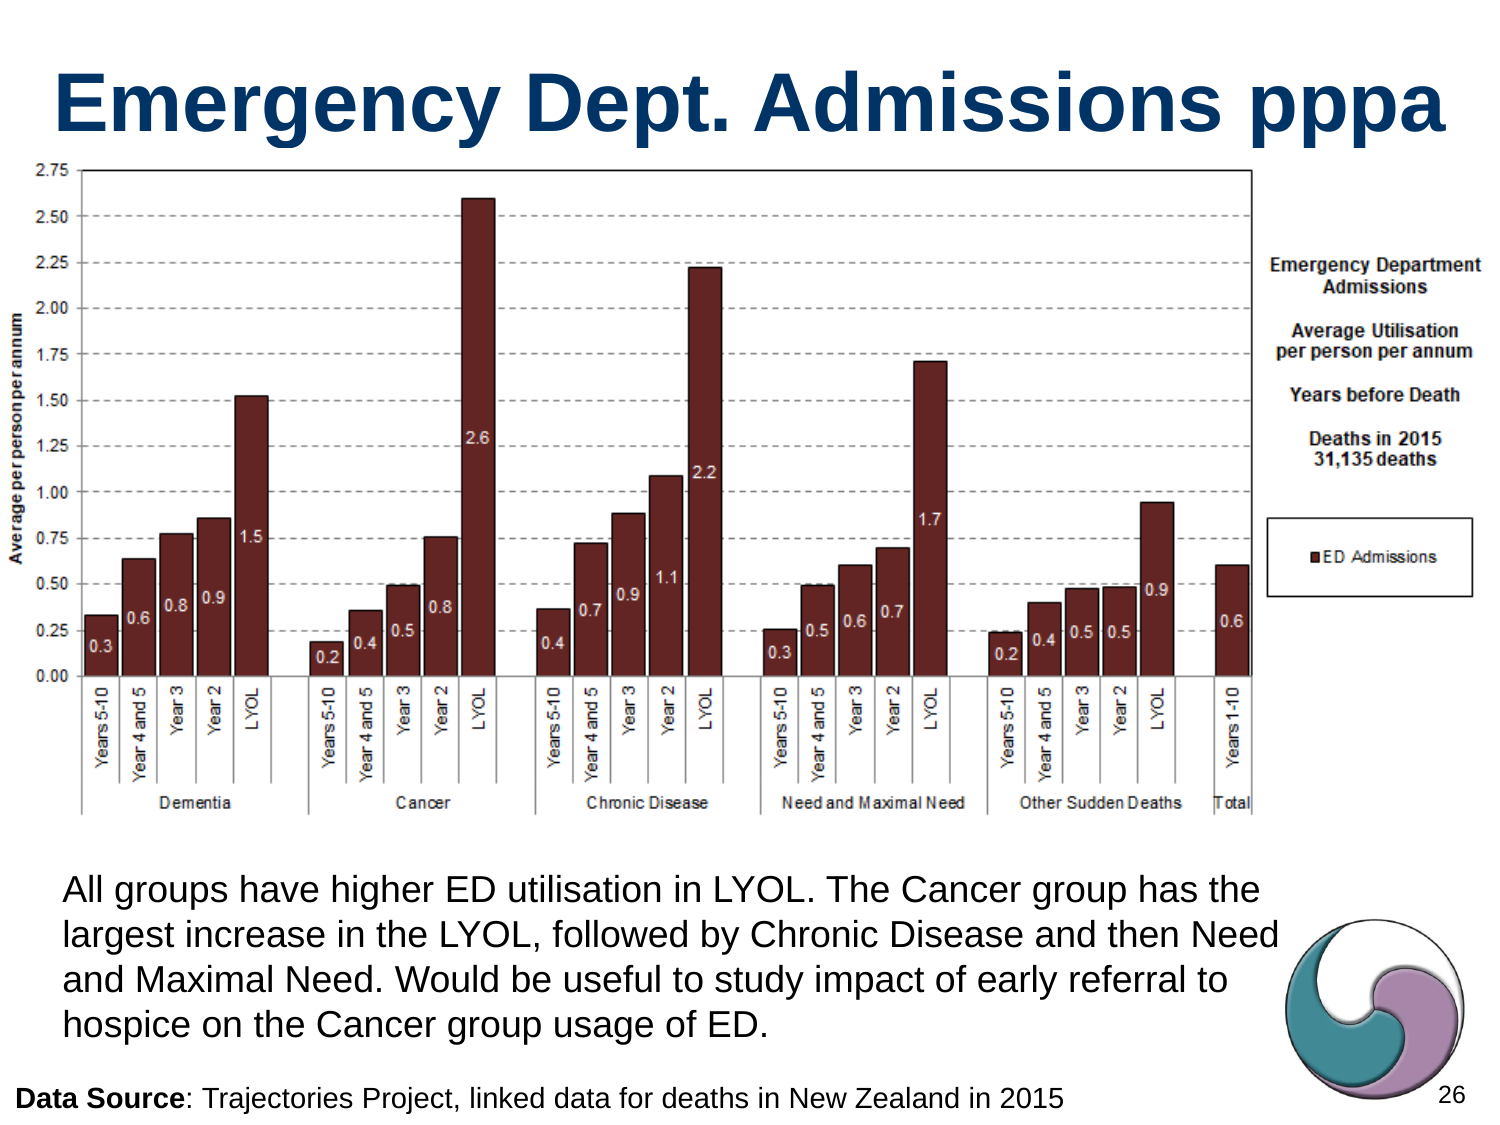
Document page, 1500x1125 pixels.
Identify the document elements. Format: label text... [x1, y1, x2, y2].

picture [1456, 1094, 1463, 1101]
list All groups have higher ED utilisation in LYOL. The Cancer group has the largest increase in the LYOL, followed by Chronic Disease and then Need and Maximal Need. Would be useful to study impact of early referral to hospice on the Cancer group usage of ED. [47, 857, 1344, 909]
title Emergency Dept. Admissions pppa [0, 12, 1500, 148]
picture [1281, 916, 1468, 1101]
list Data Source: Trajectories Project, linked data for deaths in New Zealand in 2015 [0, 1071, 1188, 1123]
picture [0, 148, 1500, 845]
